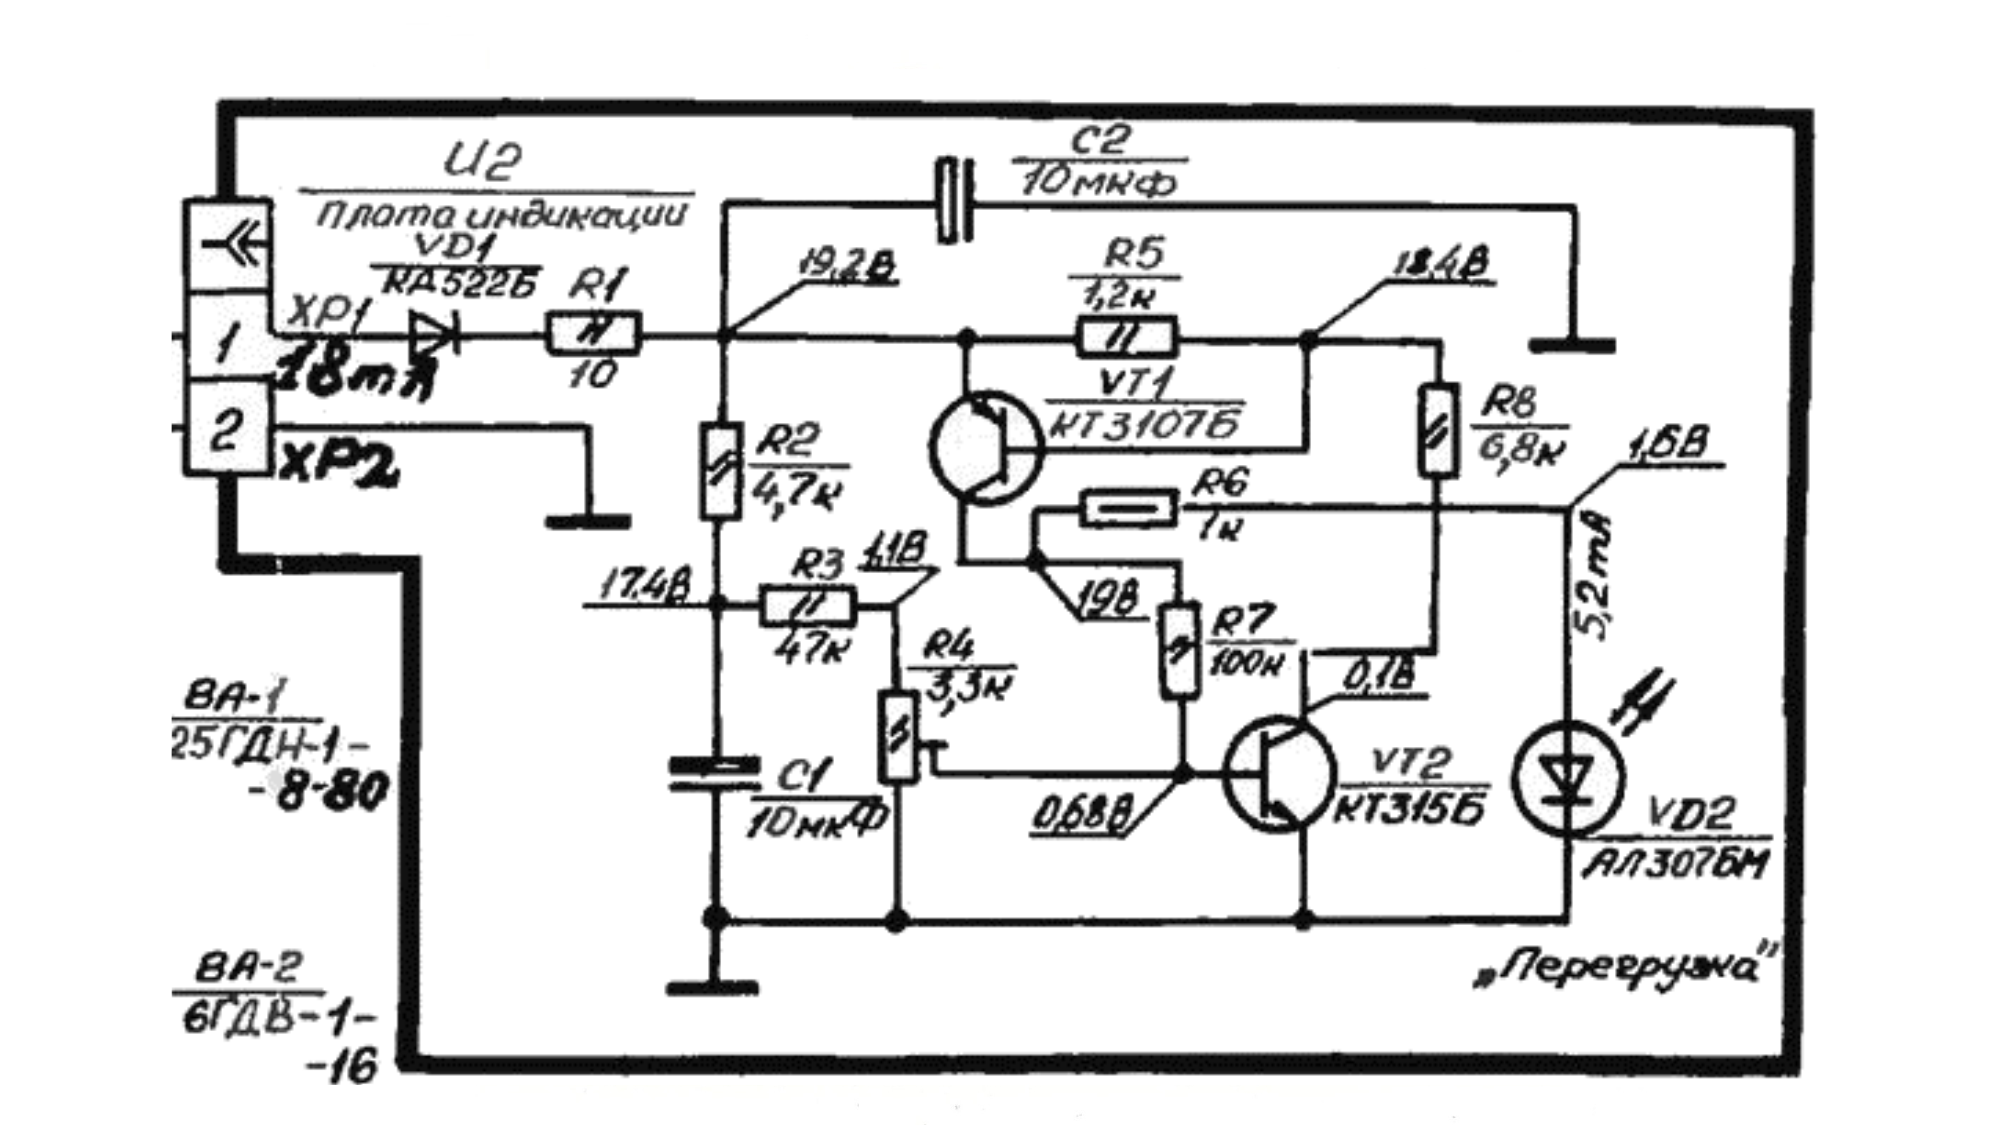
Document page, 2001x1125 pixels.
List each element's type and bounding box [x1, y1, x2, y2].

picture [171, 16, 1973, 1125]
